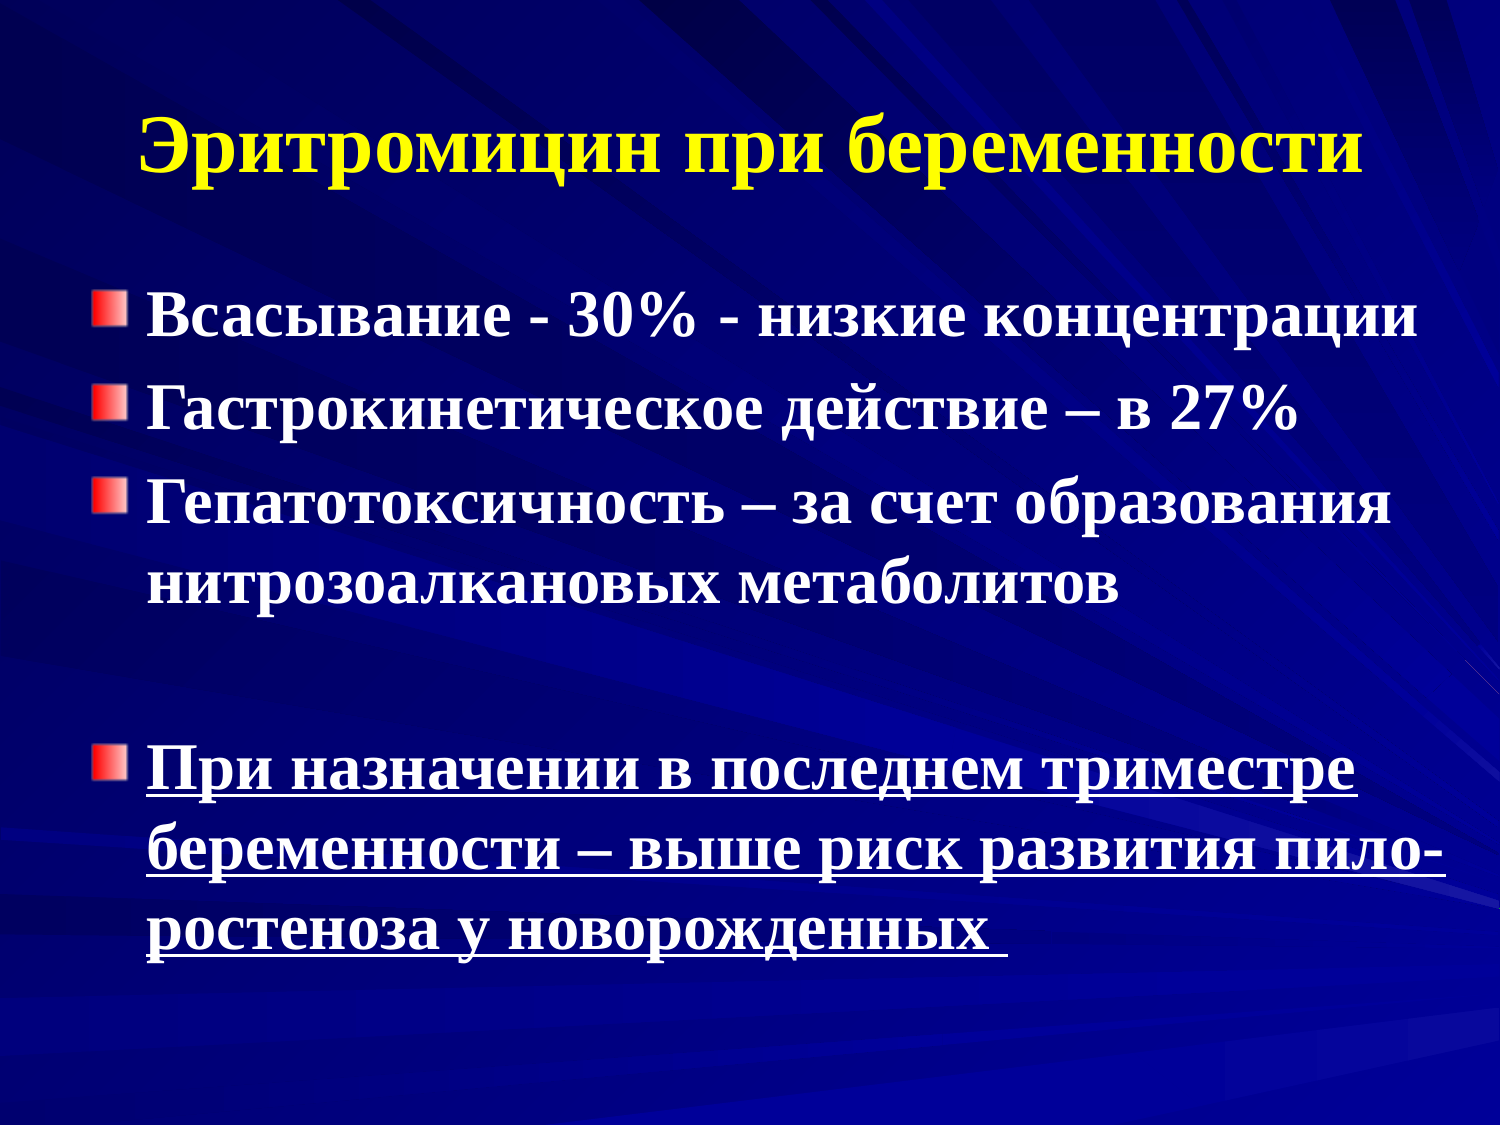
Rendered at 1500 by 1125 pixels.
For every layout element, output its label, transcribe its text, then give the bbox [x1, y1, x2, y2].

picture [90, 382, 132, 425]
picture [90, 742, 132, 785]
title Эритромицин при беременности [74, 45, 1426, 234]
list Всасывание - 30% - низкие концентрации Гастрокинетическое действие – в 27% Гепатотоксичность – за счет образования нитрозоалкановых метаболитов При назначении в последнем триместре беременности – выше риск развития пило-ростеноза у новорожденных [74, 262, 1500, 1083]
picture [90, 475, 132, 518]
picture [90, 288, 132, 331]
